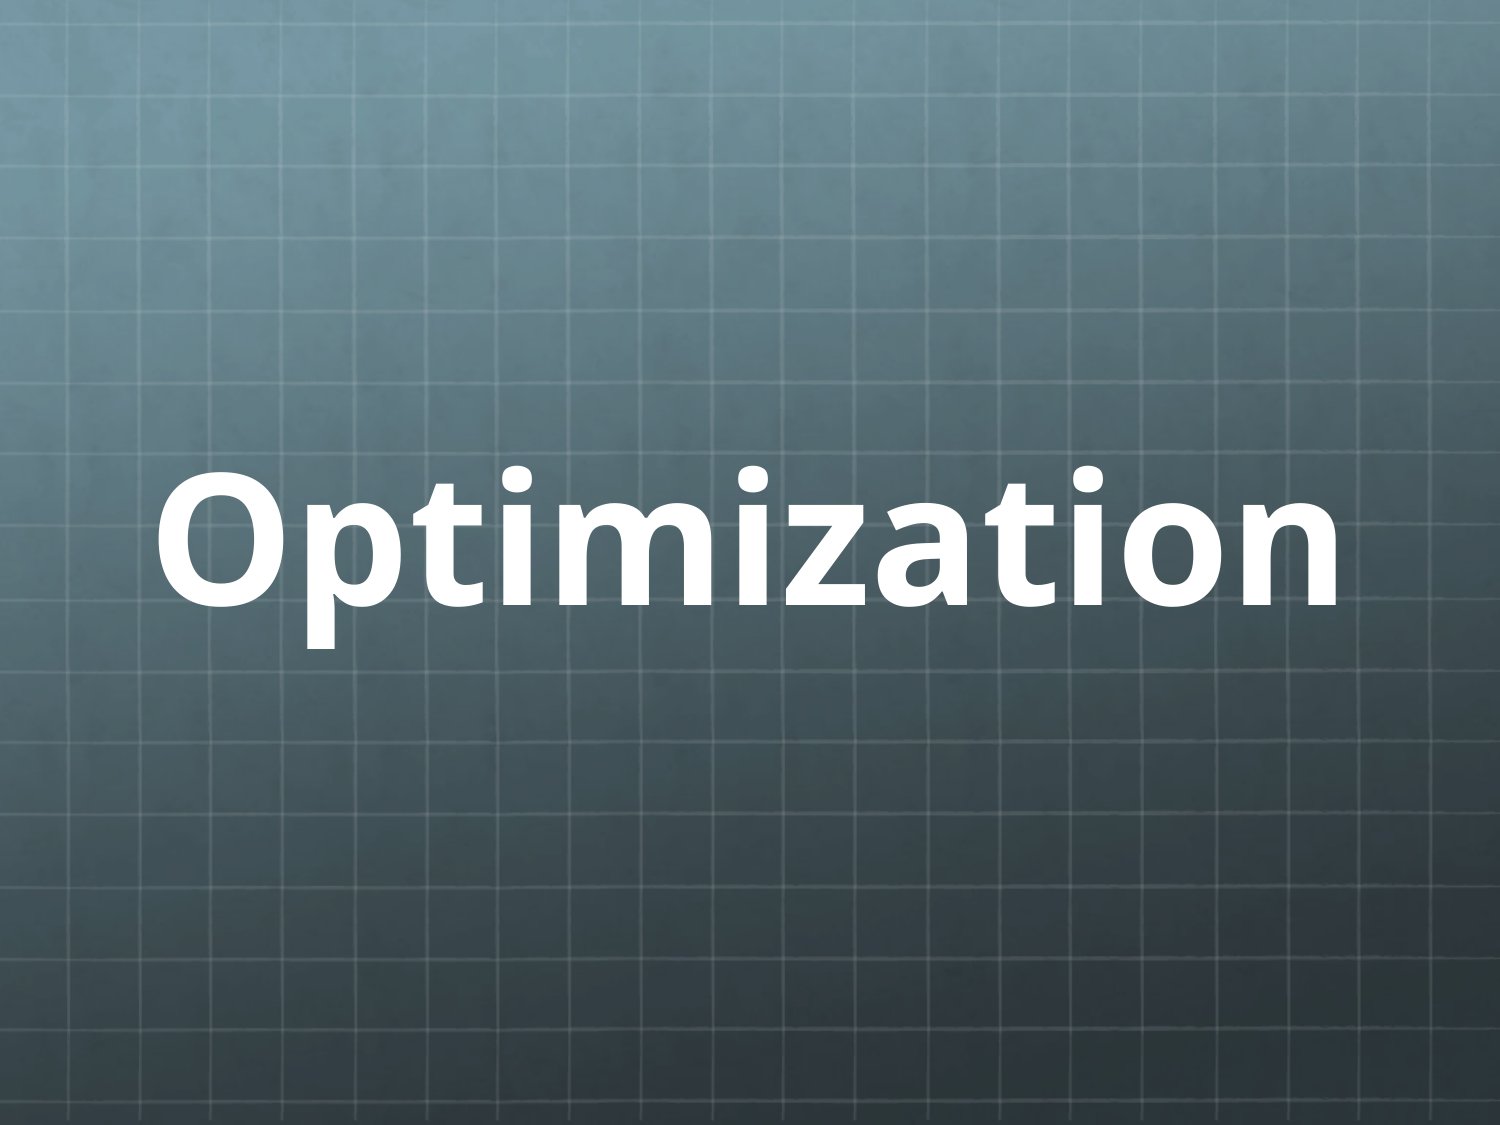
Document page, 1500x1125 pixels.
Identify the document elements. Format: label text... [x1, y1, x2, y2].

picture [0, 0, 1500, 1125]
title Optimization [127, 295, 1372, 768]
